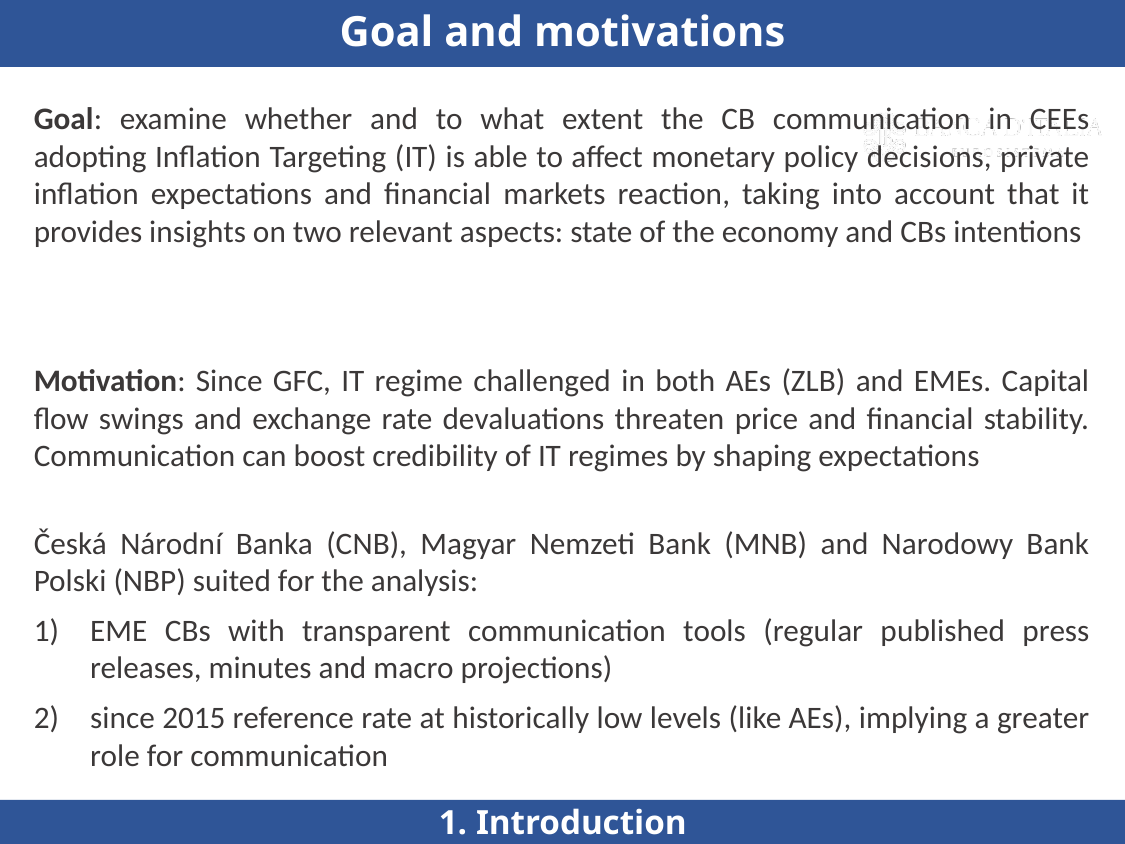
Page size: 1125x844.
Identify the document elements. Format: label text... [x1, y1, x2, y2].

text_box Goal: examine whether and to what extent the CB communication in CEEs adopting Inflation Targeting (IT) is able to affect monetary policy decisions, private inflation expectations and financial markets reaction, taking into account that it provides insights on two relevant aspects: state of the economy and CBs intentions Motivation: Since GFC, IT regime challenged in both AEs (ZLB) and EMEs. Capital flow swings and exchange rate devaluations threaten price and financial stability. Communication can boost credibility of IT regimes by shaping expectations Česká Národní Banka (CNB), Magyar Nemzeti Bank (MNB) and Narodowy Bank Polski (NBP) suited for the analysis: EME CBs with transparent communication tools (regular published press releases, minutes and macro projections) since 2015 reference rate at historically low levels (like AEs), implying a greater role for communication [19, 91, 1106, 780]
picture [863, 112, 1102, 162]
title Goal and motivations [0, 0, 1125, 67]
text_box 1. Introduction [0, 799, 1125, 844]
